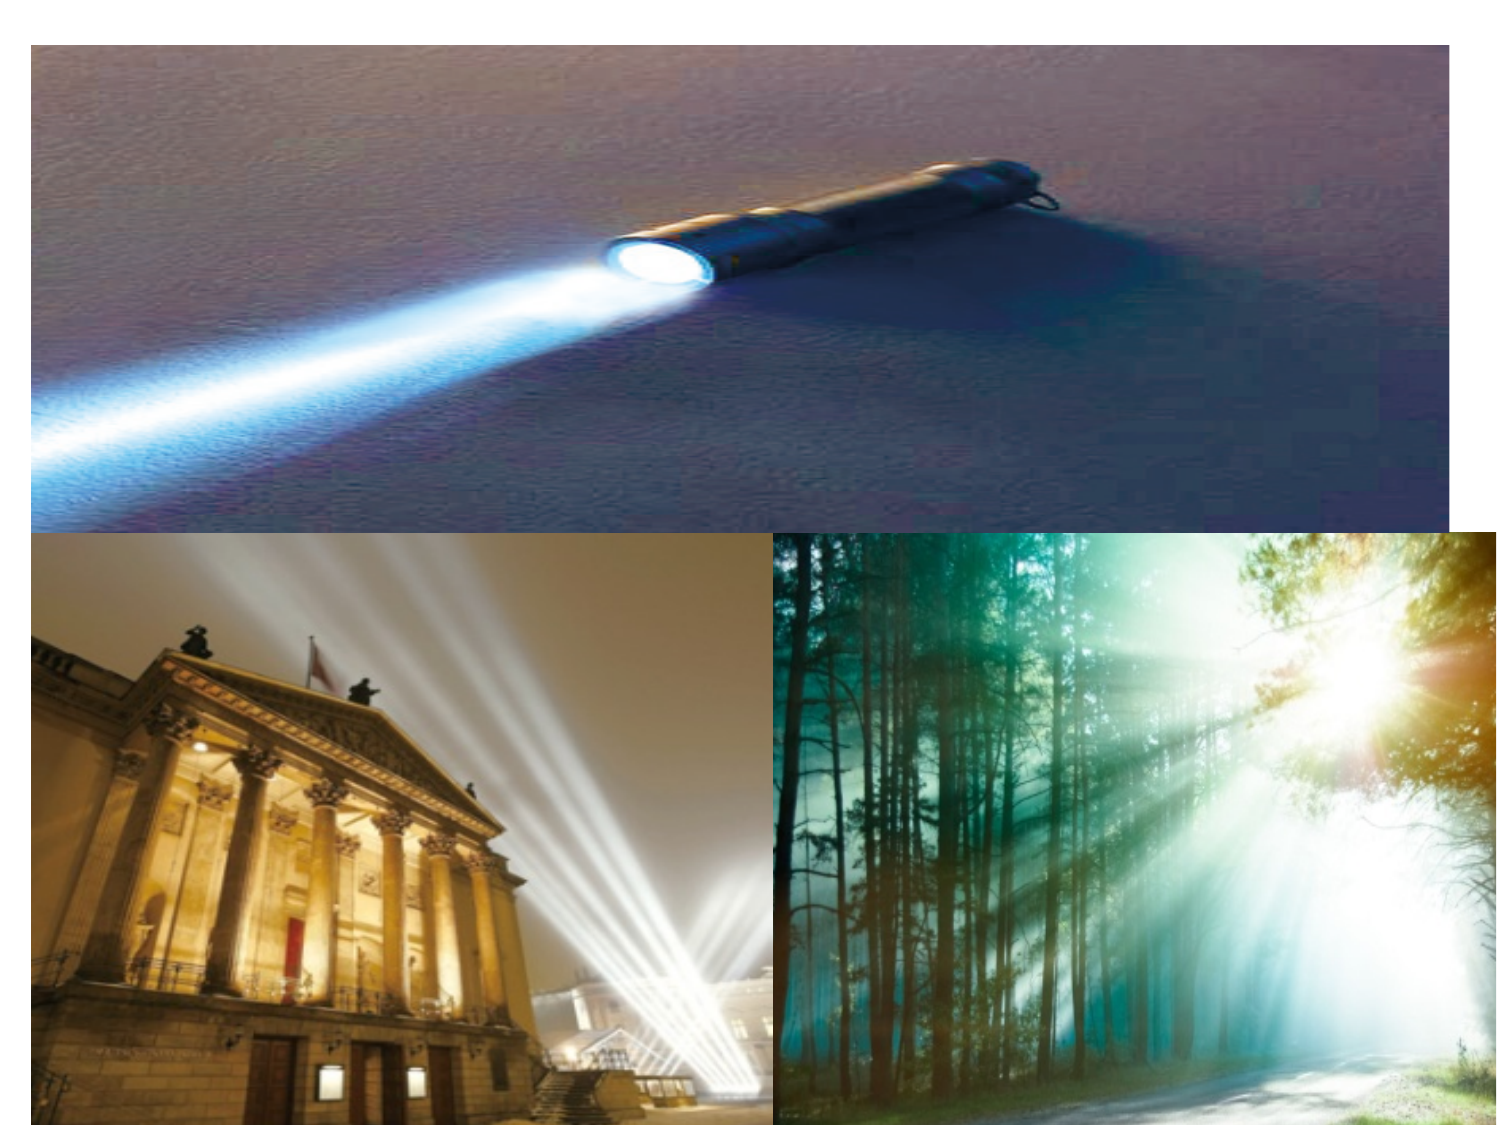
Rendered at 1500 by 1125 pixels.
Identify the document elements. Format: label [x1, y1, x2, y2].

picture [31, 532, 1497, 1125]
list [31, 44, 1450, 533]
